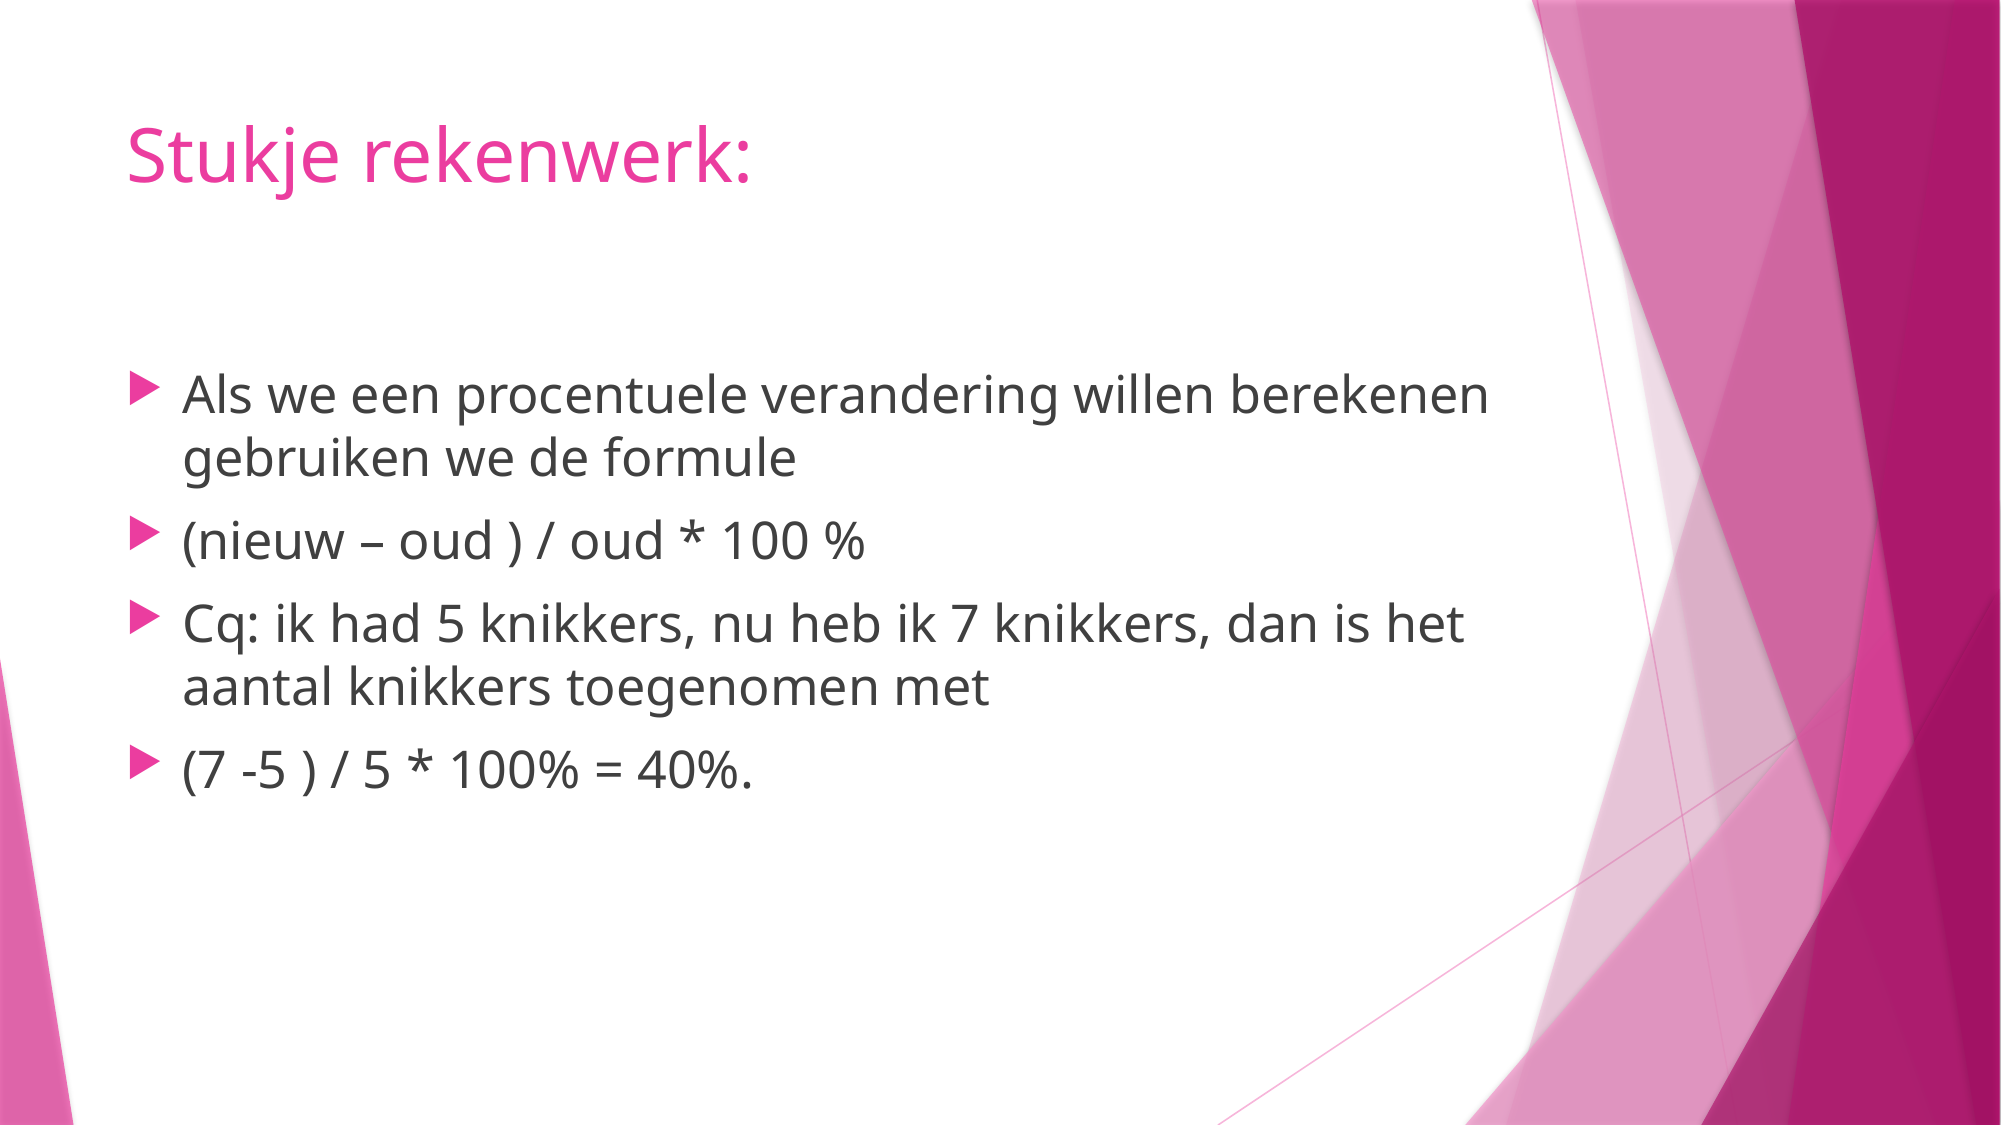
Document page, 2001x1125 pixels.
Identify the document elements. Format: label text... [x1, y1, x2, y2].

title Stukje rekenwerk: [111, 99, 1522, 317]
list Als we een procentuele verandering willen berekenen gebruiken we de formule (nieuw – oud ) / oud * 100 % Cq: ik had 5 knikkers, nu heb ik 7 knikkers, dan is het aantal knikkers toegenomen met (7 -5 ) / 5 * 100% = 40%. [111, 354, 1522, 992]
